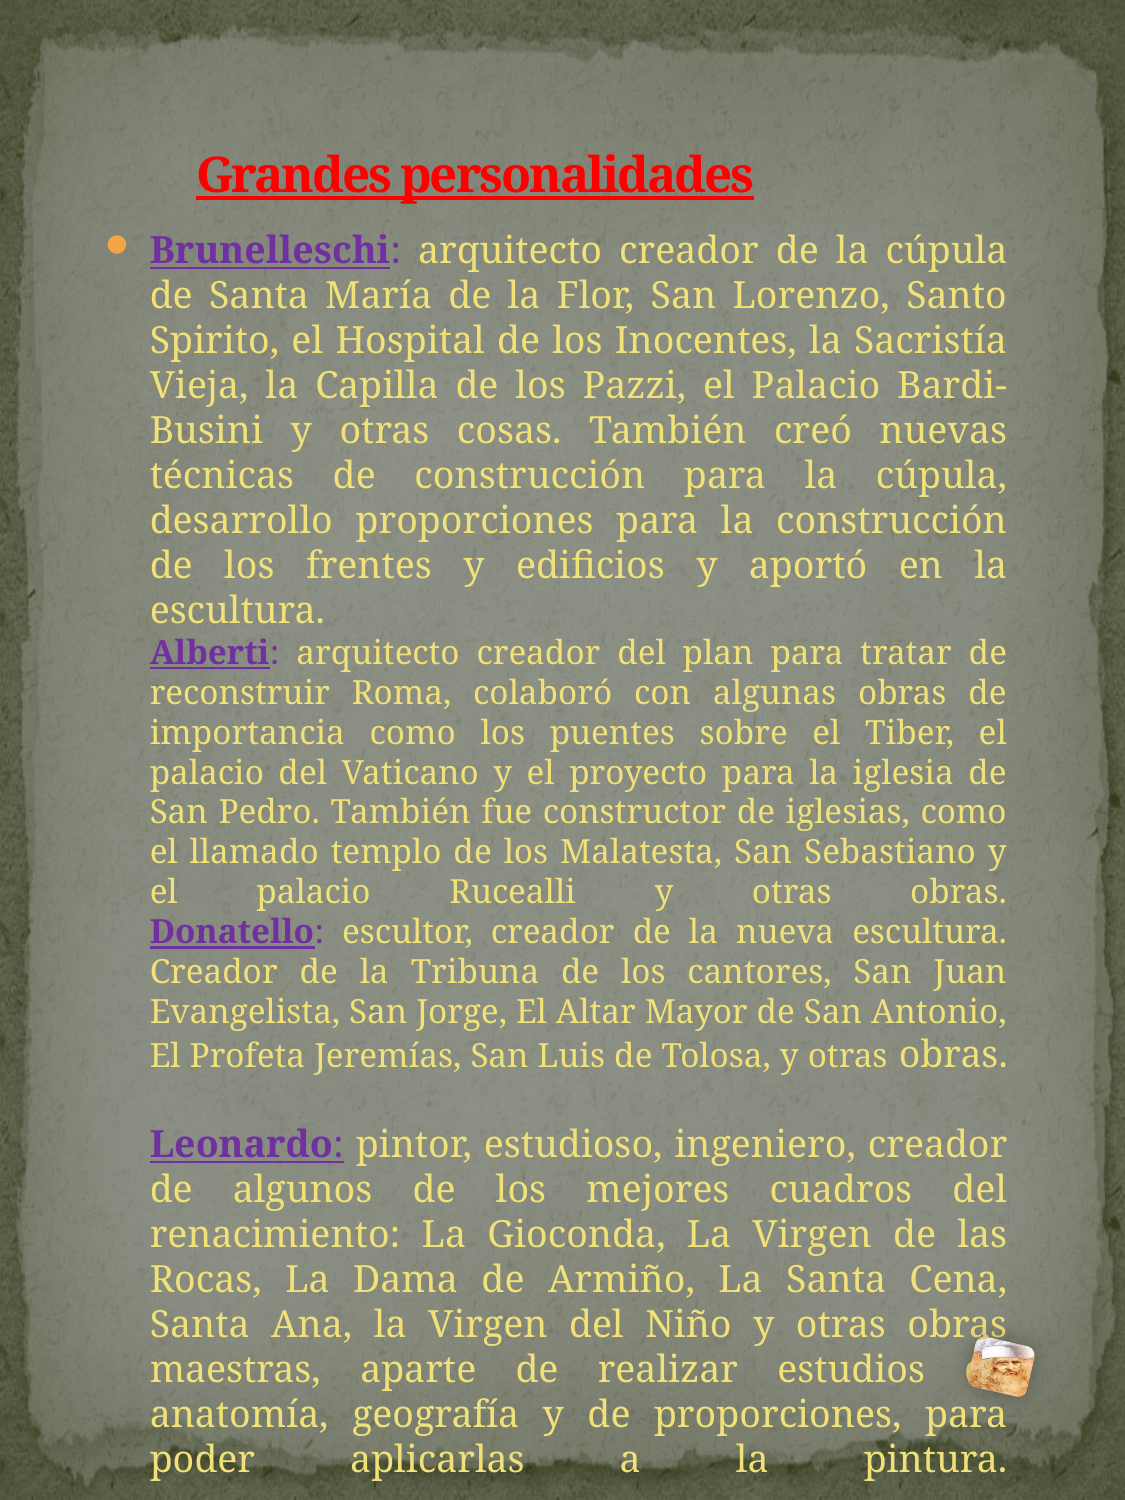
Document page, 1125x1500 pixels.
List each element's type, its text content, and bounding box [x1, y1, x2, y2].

picture [967, 1336, 1035, 1397]
title Grandes personalidades [181, 134, 988, 290]
list Brunelleschi: arquitecto creador de la cúpula de Santa María de la Flor, San Lorenzo, Santo Spirito, el Hospital de los Inocentes, la Sacristía Vieja, la Capilla de los Pazzi, el Palacio Bardi-Busini y otras cosas. También creó nuevas técnicas de construcción para la cúpula, desarrollo proporciones para la construcción de los frentes y edificios y aportó en la escultura. Alberti: arquitecto creador del plan para tratar de reconstruir Roma, colaboró con algunas obras de importancia como los puentes sobre el Tiber, el palacio del Vaticano y el proyecto para la iglesia de San Pedro. También fue constructor de iglesias, como el llamado templo de los Malatesta, San Sebastiano y el palacio Rucealli y otras obras. Donatello: escultor, creador de la nueva escultura. Creador de la Tribuna de los cantores, San Juan Evangelista, San Jorge, El Altar Mayor de San Antonio, El Profeta Jeremías, San Luis de Tolosa, y otras obras. Leonardo: pintor, estudioso, ingeniero, creador de algunos de los mejores cuadros del renacimiento: La Gioconda, La Virgen de las Rocas, La Dama de Armiño, La Santa Cena, Santa Ana, la Virgen del Niño y otras obras maestras, aparte de realizar estudios de anatomía, geografía y de proporciones, para poder aplicarlas a la pintura. [89, 218, 1024, 1389]
